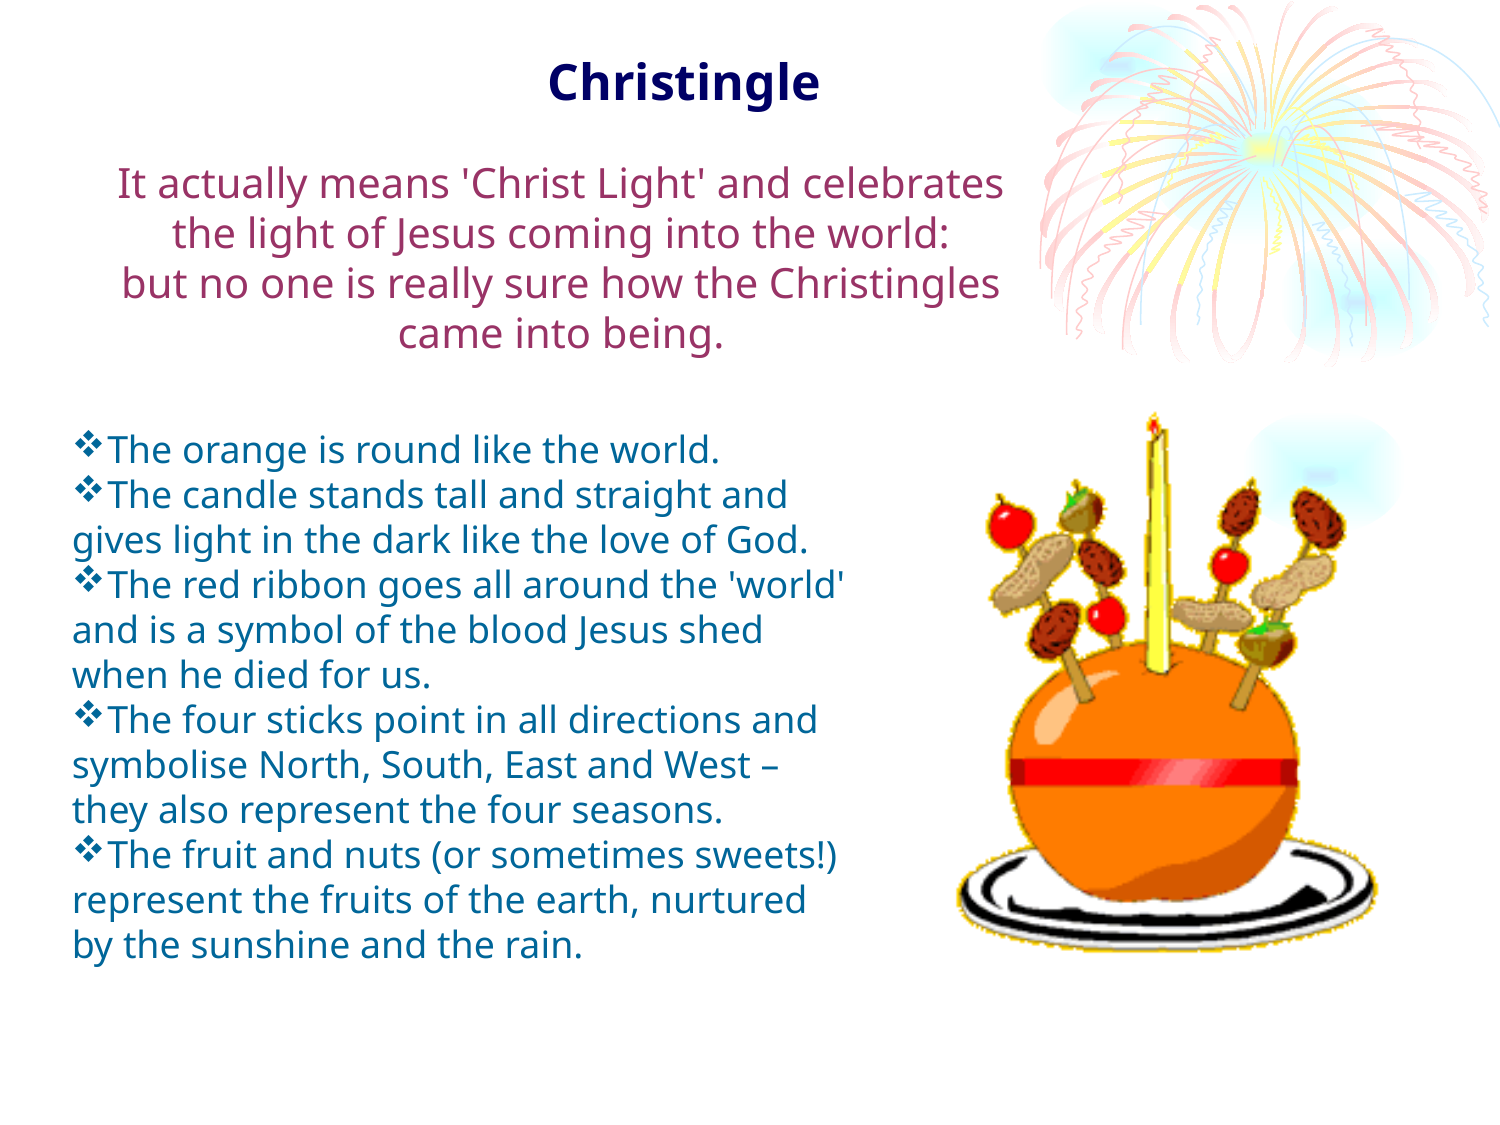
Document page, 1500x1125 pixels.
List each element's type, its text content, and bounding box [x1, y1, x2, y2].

text_box Christingle [454, 42, 927, 118]
text_box It actually means 'Christ Light' and celebrates the light of Jesus coming into the world: but no one is really sure how the Christingles came into being. [102, 149, 1031, 364]
text_box The orange is round like the world. The candle stands tall and straight and gives light in the dark like the love of God. The red ribbon goes all around the 'world' and is a symbol of the blood Jesus shed when he died for us. The four sticks point in all directions and symbolise North, South, East and West – they also represent the four seasons. The fruit and nuts (or sometimes sweets!) represent the fruits of the earth, nurtured by the sunshine and the rain. [57, 373, 871, 1019]
picture [950, 408, 1386, 958]
